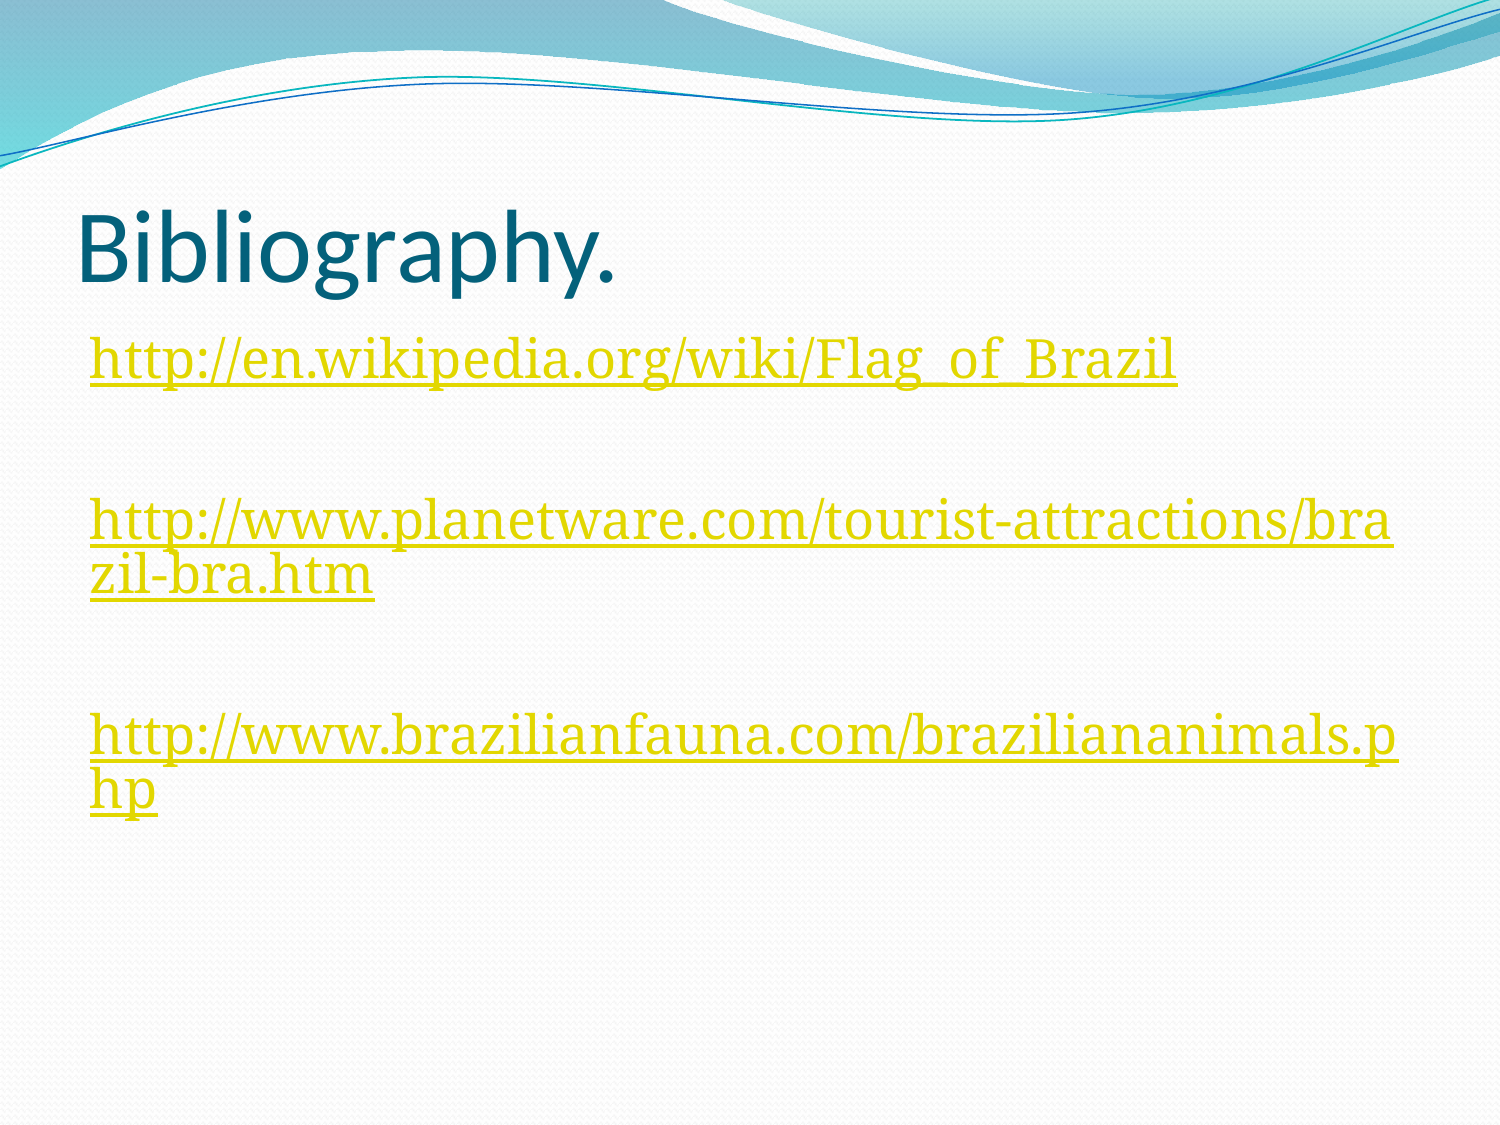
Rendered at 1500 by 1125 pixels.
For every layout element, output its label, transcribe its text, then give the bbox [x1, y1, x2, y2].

title Bibliography. [75, 115, 1425, 303]
list http://en.wikipedia.org/wiki/Flag_of_Brazil http://www.planetware.com/tourist-attractions/brazil-bra.htm http://www.brazilianfauna.com/braziliananimals.php [75, 317, 1425, 1038]
